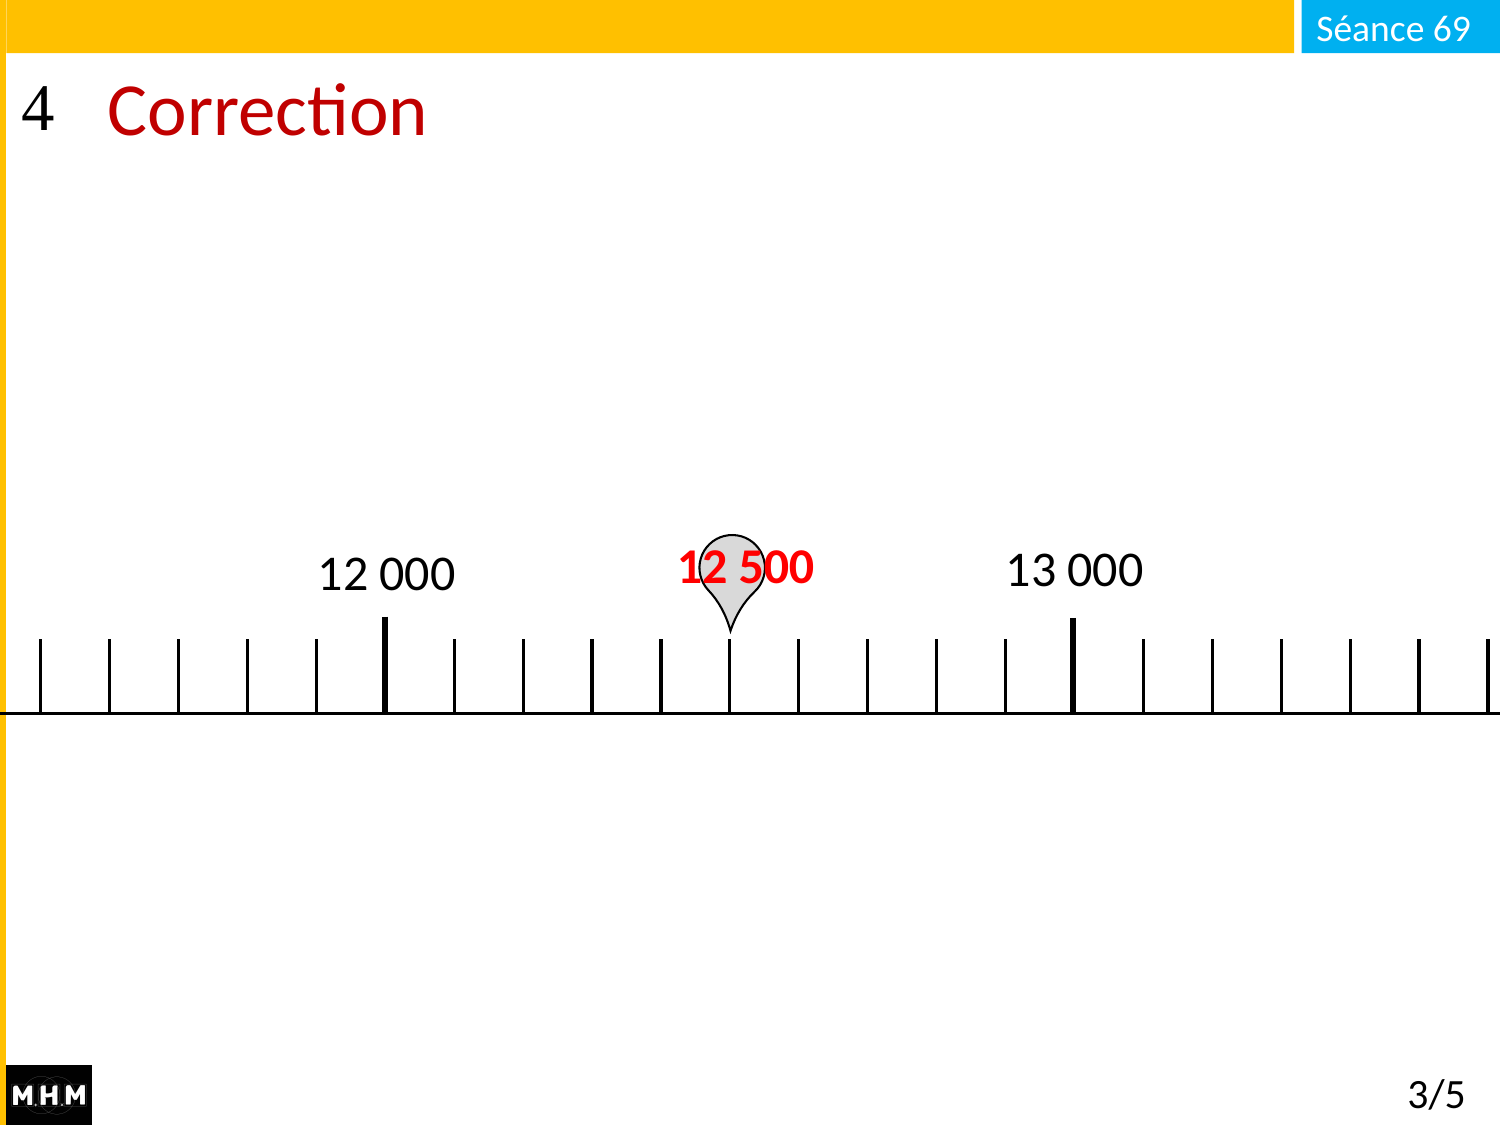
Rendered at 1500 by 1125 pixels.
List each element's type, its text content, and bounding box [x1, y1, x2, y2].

title Correction [92, 29, 1387, 192]
text_box [715, 601, 748, 616]
picture [6, 1065, 92, 1125]
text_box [0, 616, 1500, 715]
list 3/5 [1373, 1064, 1500, 1125]
text_box 12 000 [303, 533, 515, 609]
text_box 13 000 [991, 529, 1185, 604]
text_box 12 500 [662, 526, 856, 601]
